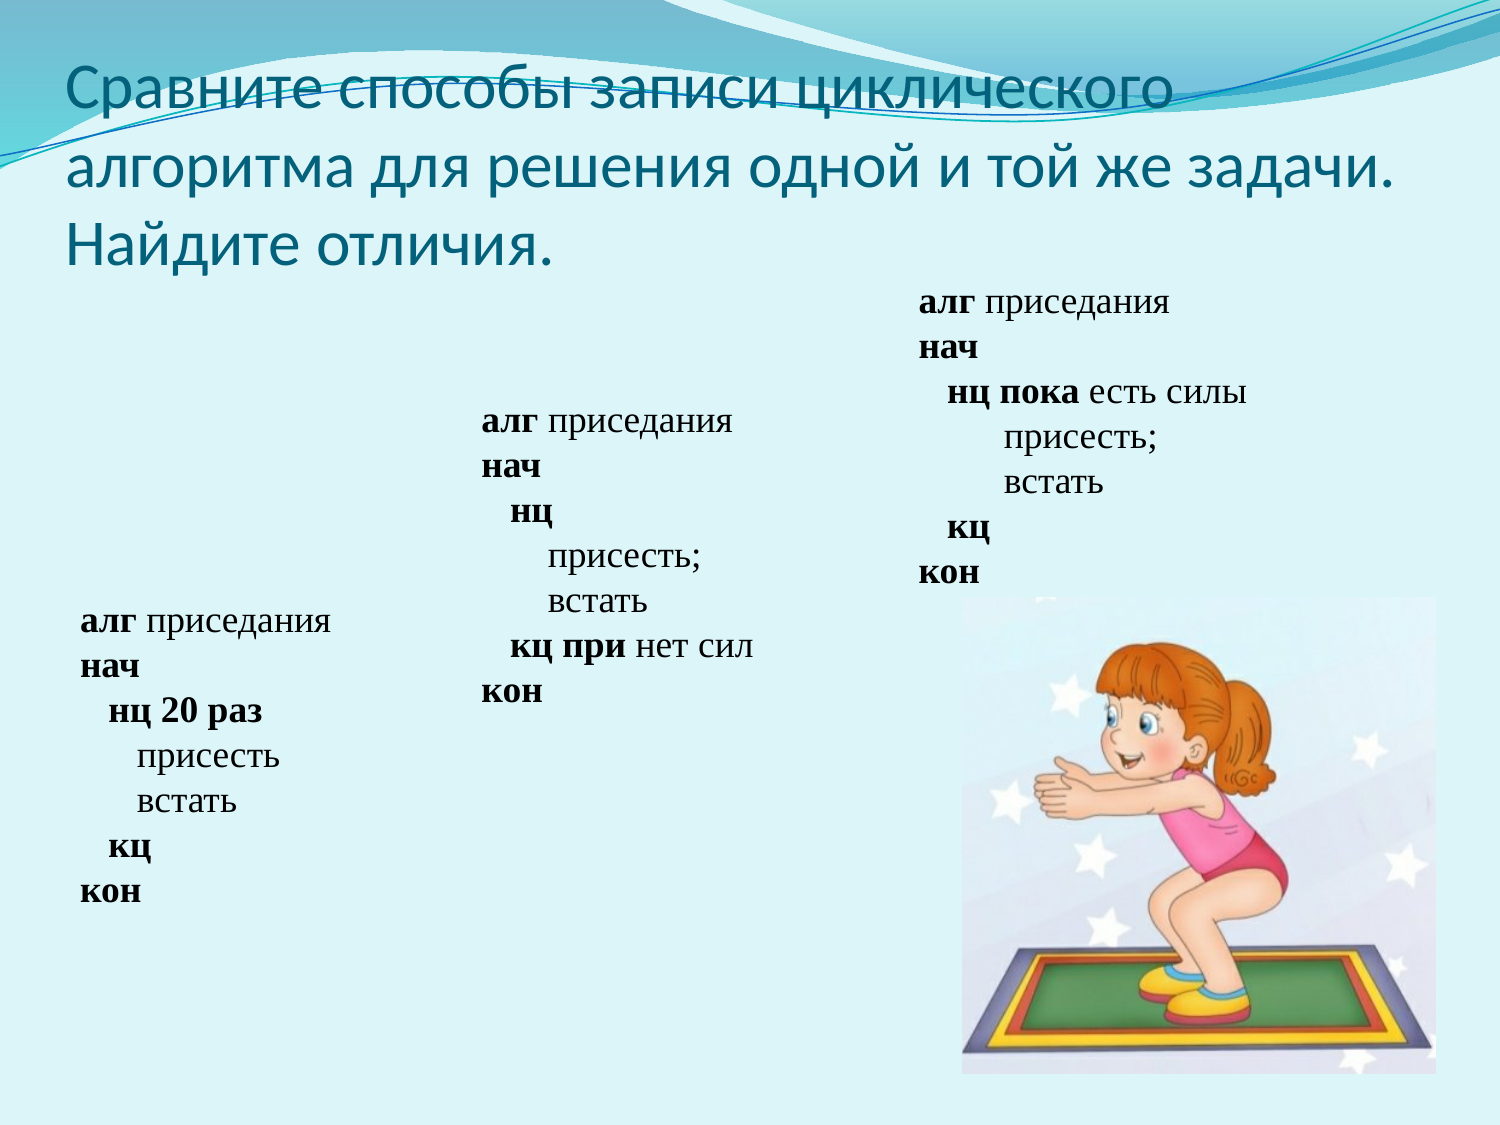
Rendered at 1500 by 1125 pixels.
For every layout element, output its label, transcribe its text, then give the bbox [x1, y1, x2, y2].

title Сравните способы записи циклического алгоритма для решения одной и той же задачи. Найдите отличия. [64, 30, 1415, 279]
text_box алг приседания нач нц пока есть силы присесть; встать кц кон [903, 268, 1400, 599]
text_box алг приседания нач нц 20 раз присесть встать кц кон [64, 587, 396, 918]
text_box алг приседания нач нц присесть; встать кц при нет сил кон [466, 386, 928, 717]
picture [962, 597, 1436, 1075]
